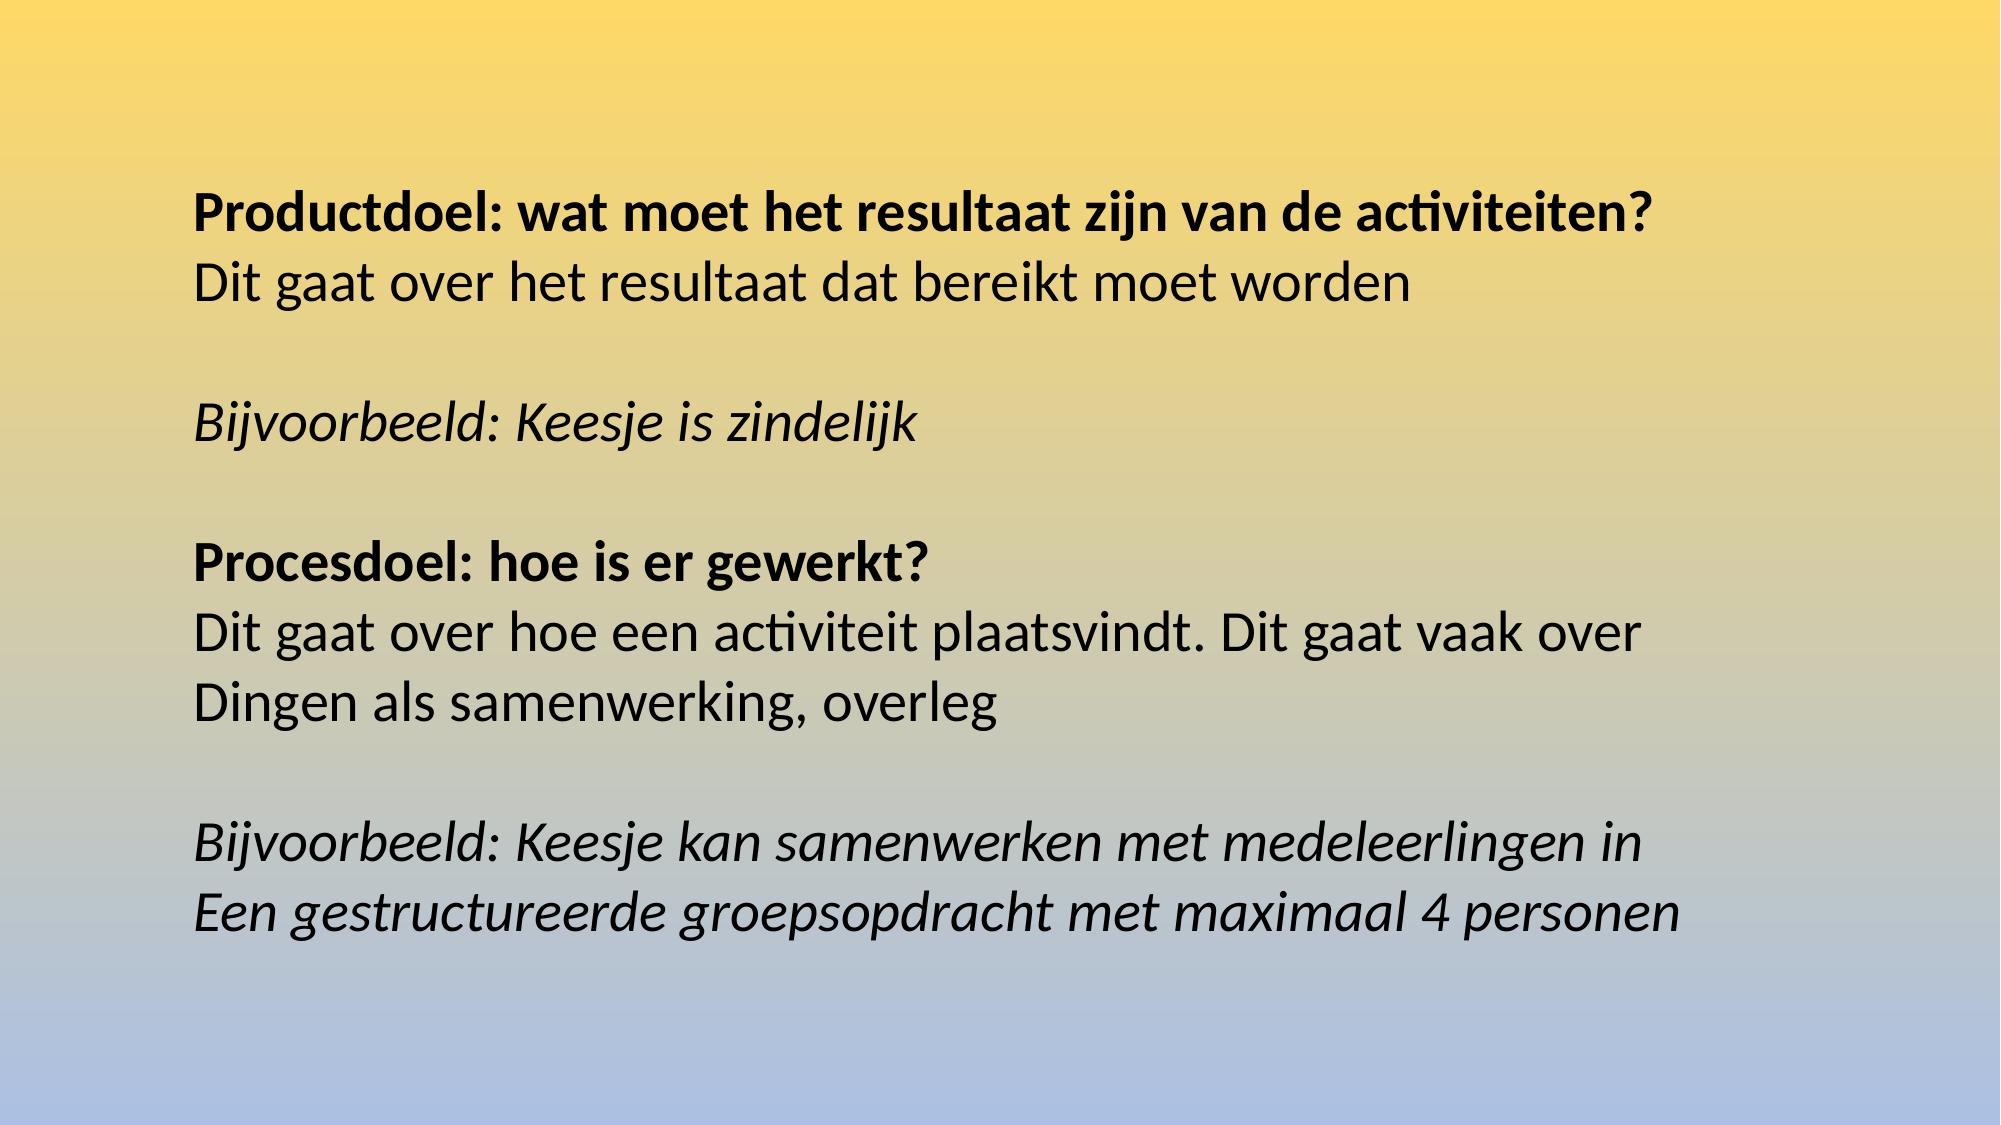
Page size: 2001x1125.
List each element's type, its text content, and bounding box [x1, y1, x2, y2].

text_box Productdoel: wat moet het resultaat zijn van de activiteiten? Dit gaat over het resultaat dat bereikt moet worden Bijvoorbeeld: Keesje is zindelijk Procesdoel: hoe is er gewerkt? Dit gaat over hoe een activiteit plaatsvindt. Dit gaat vaak over Dingen als samenwerking, overleg Bijvoorbeeld: Keesje kan samenwerken met medeleerlingen in Een gestructureerde groepsopdracht met maximaal 4 personen [178, 166, 1698, 951]
